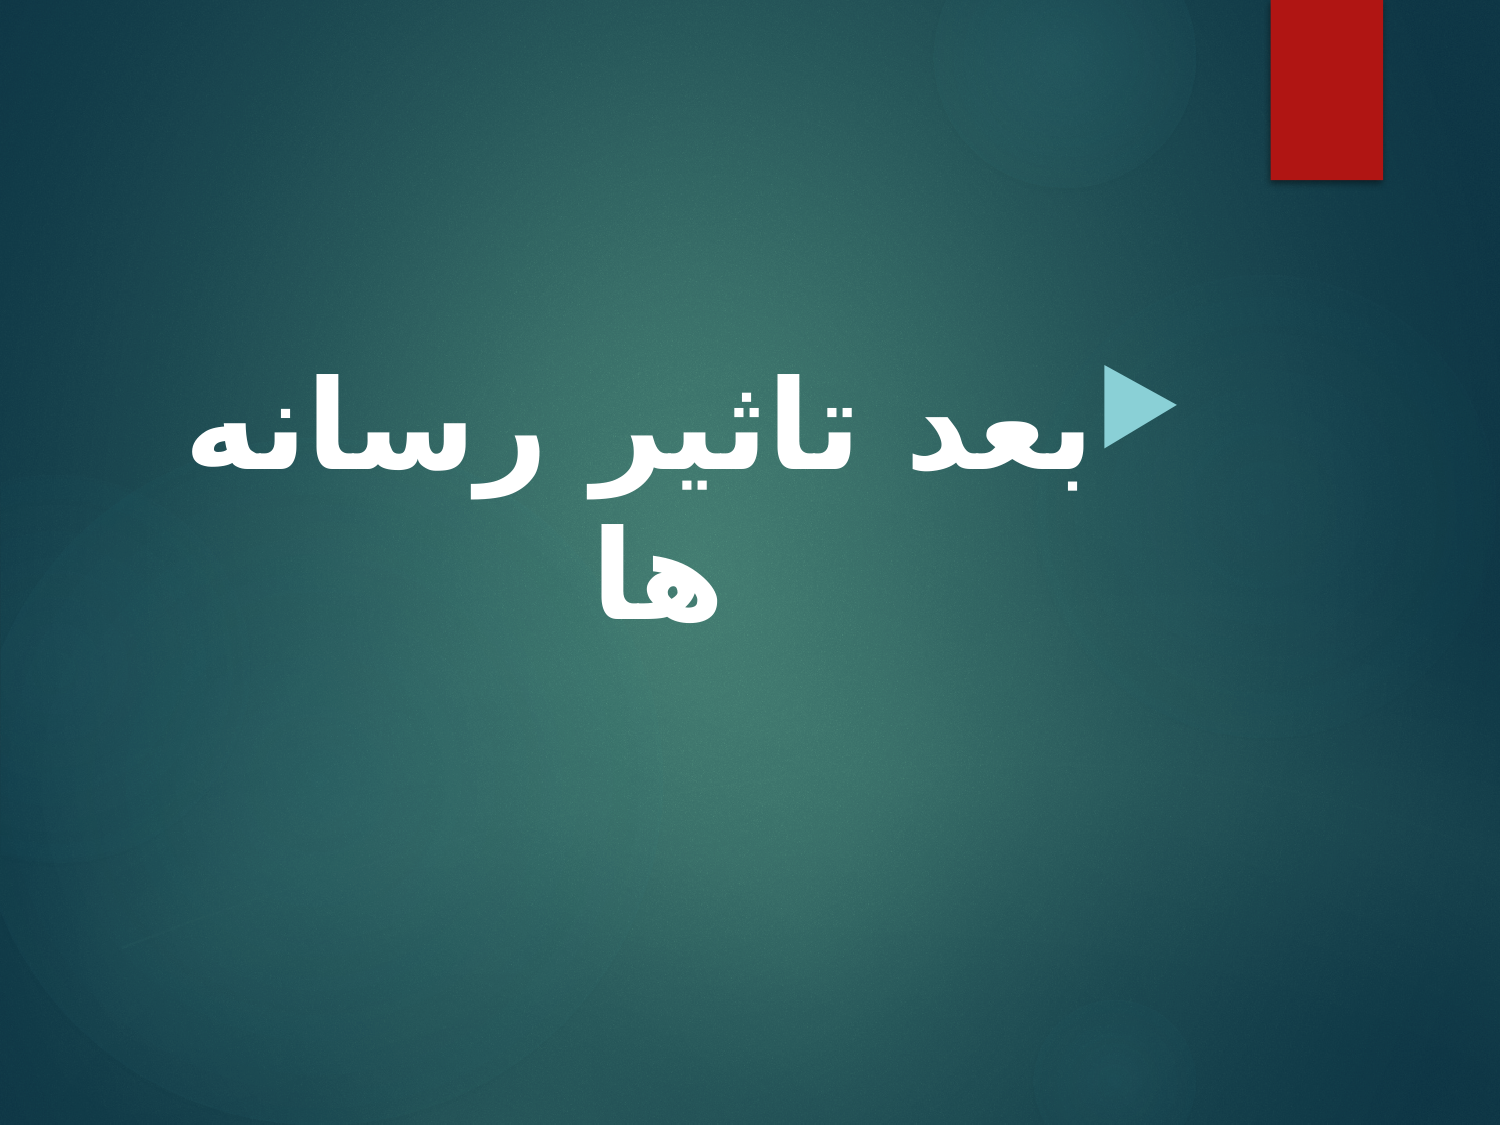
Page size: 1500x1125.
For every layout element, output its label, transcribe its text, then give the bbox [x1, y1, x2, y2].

list بعد تاثیر رسانه ها [135, 336, 1237, 1025]
